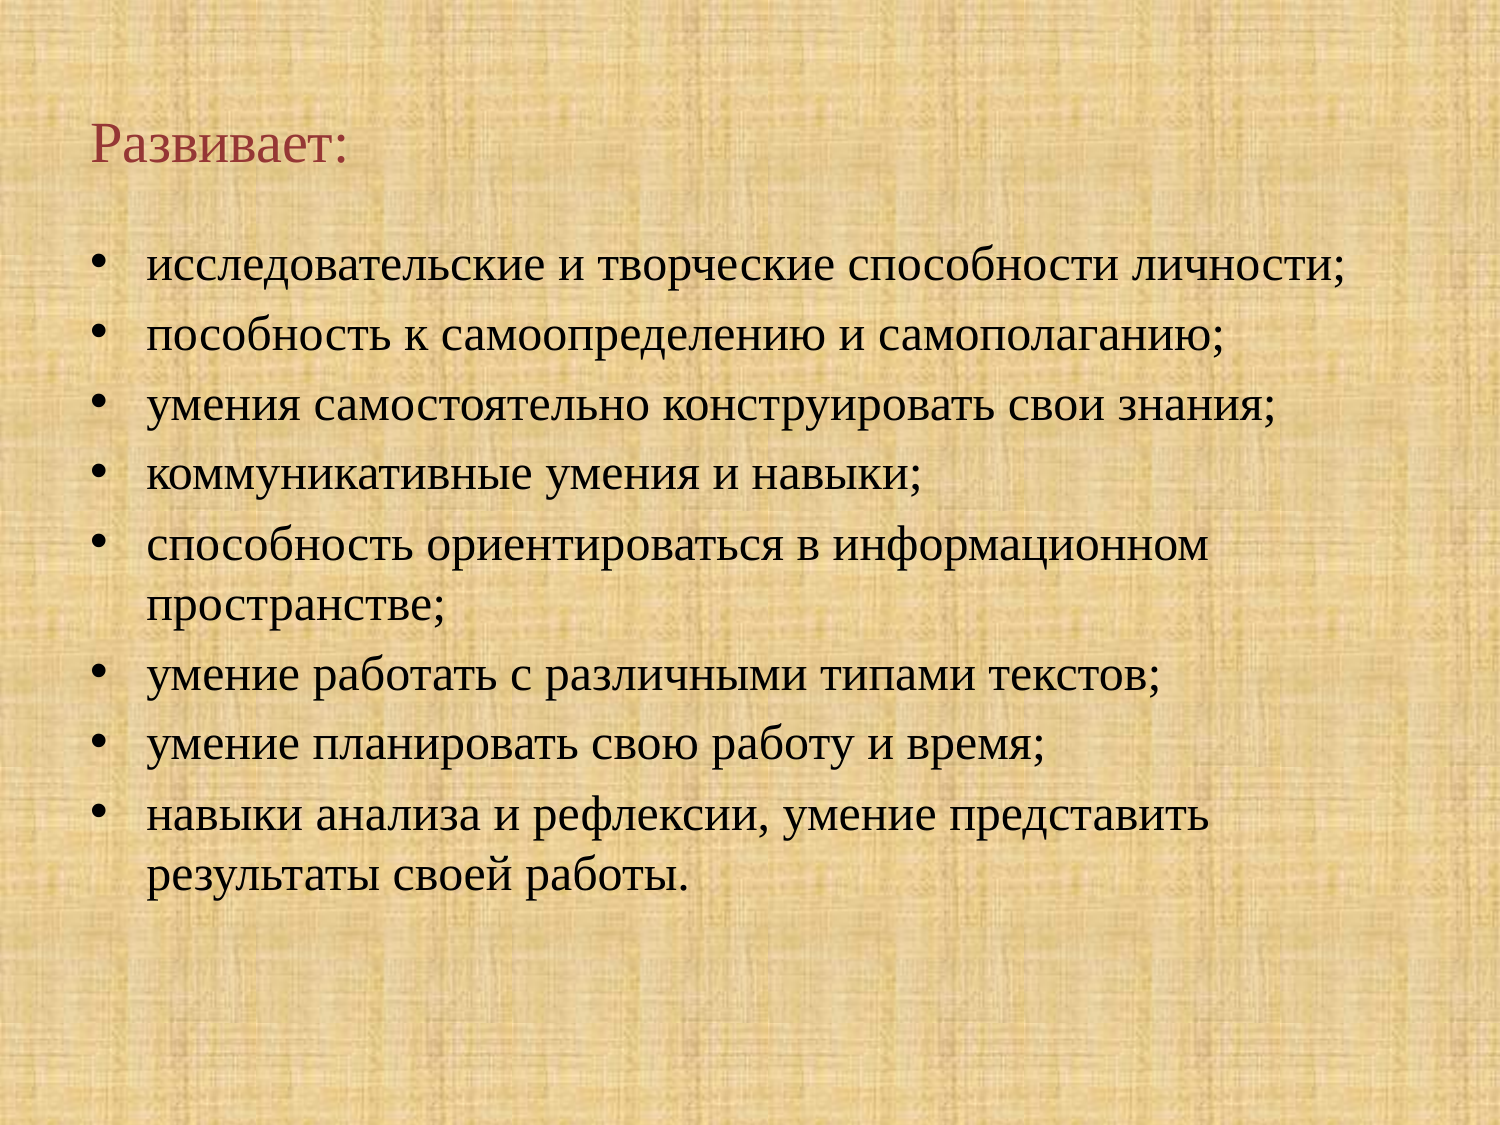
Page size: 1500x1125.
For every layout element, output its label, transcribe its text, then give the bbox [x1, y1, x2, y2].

list исследовательские и творческие способности личности; пособность к самоопределению и самополаганию; умения самостоятельно конструировать свои знания; коммуникативные умения и навыки; способность ориентироваться в информационном пространстве; умение работать с различными типами текстов; умение планировать свою работу и время; навыки анализа и рефлексии, умение представить результаты своей работы. [75, 222, 1425, 1005]
title Развивает: [75, 45, 1425, 222]
picture [0, 0, 1500, 1125]
